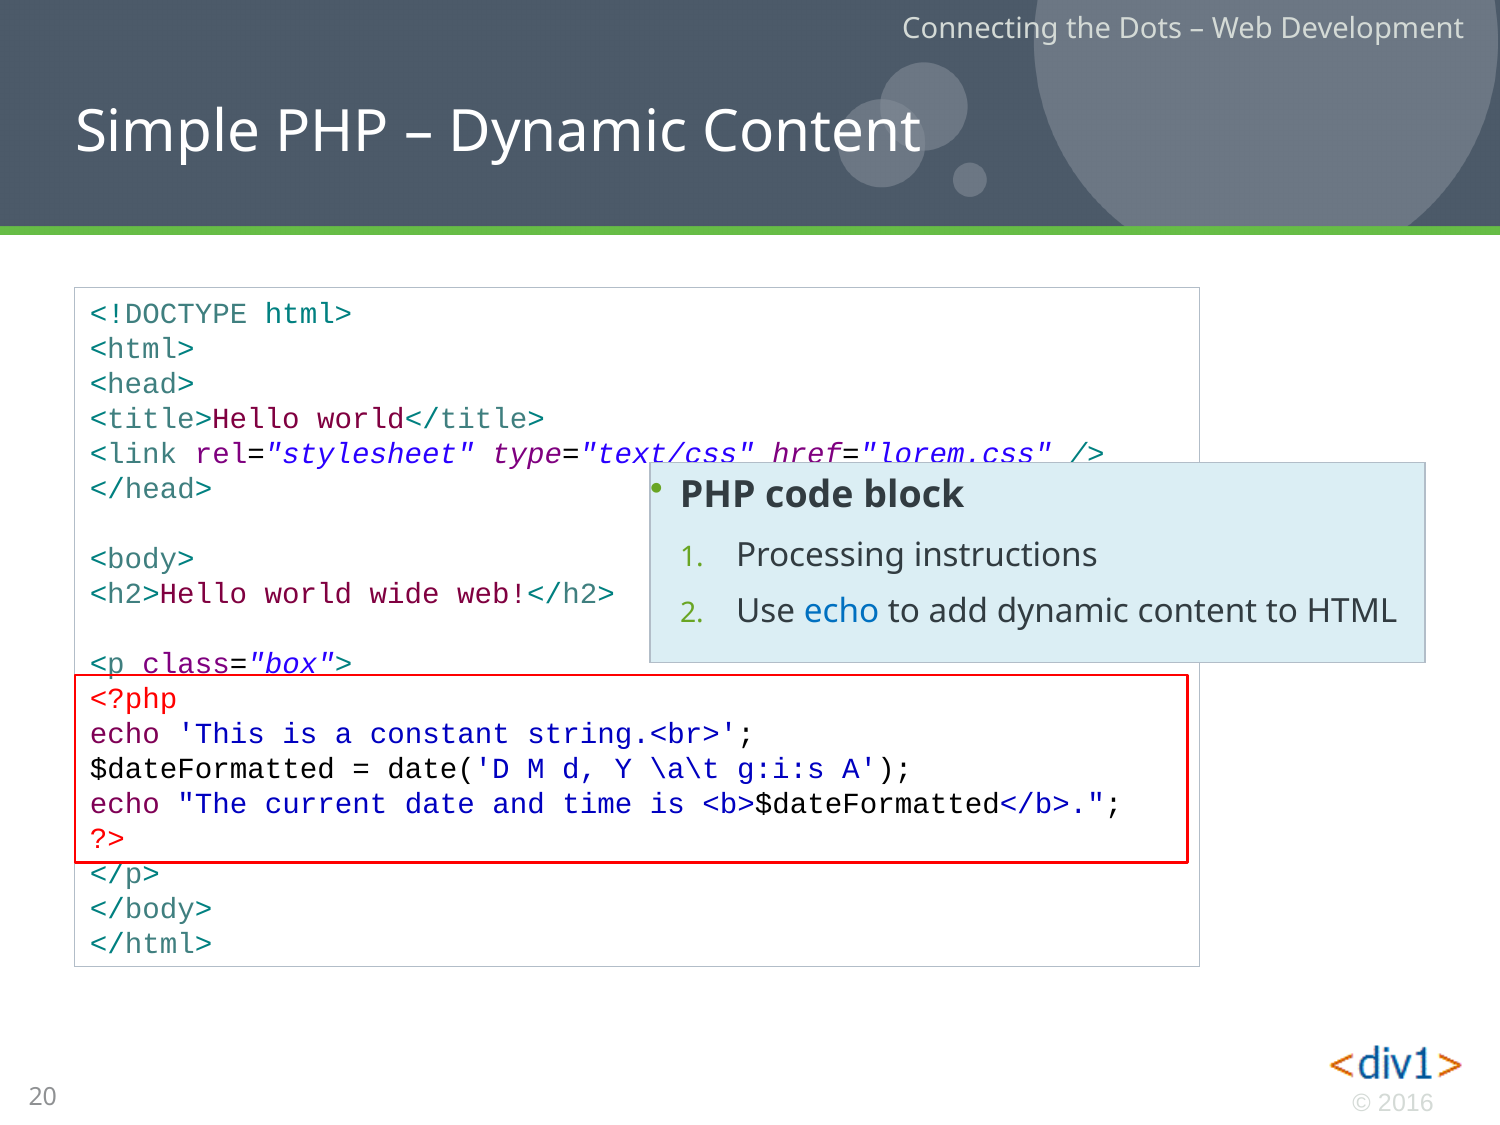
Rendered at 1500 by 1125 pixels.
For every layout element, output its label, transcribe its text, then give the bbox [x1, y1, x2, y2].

picture [1325, 1030, 1468, 1098]
text_box [73, 673, 1189, 865]
picture [0, 0, 1500, 235]
text_box <!DOCTYPE html> <html> <head> <title>Hello world</title> <link rel="stylesheet" type="text/css" href="lorem.css" /> </head> <body> <h2>Hello world wide web!</h2> <p class="box"> <?php echo 'This is a constant string.<br>'; $dateFormatted = date('D M d, Y \a\t g:i:s A'); echo "The current date and time is <b>$dateFormatted</b>."; ?> </p> </body> </html> [74, 287, 1200, 967]
title Simple PHP – Dynamic Content [74, 49, 1426, 171]
list PHP code block Processing instructions Use echo to add dynamic content to HTML [649, 462, 1426, 663]
